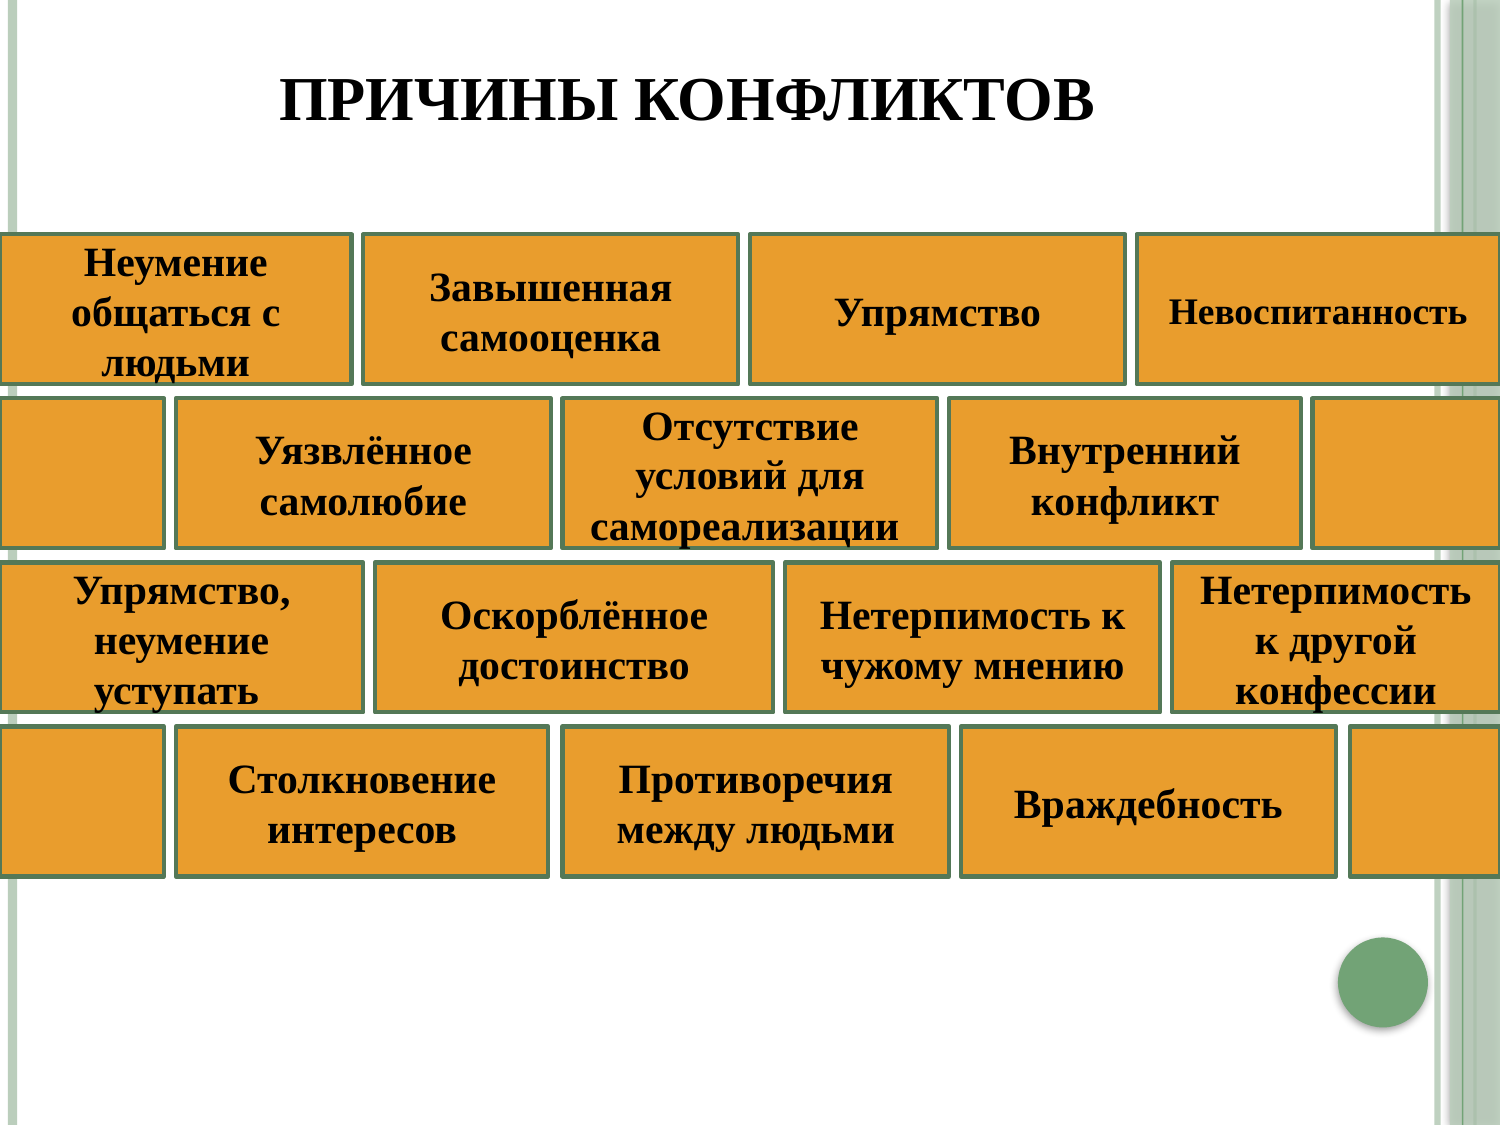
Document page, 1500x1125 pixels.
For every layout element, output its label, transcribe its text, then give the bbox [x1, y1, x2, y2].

text_box Нетерпимость к чужому мнению [783, 560, 1162, 714]
text_box Нетерпимость к другой конфессии [1170, 560, 1500, 714]
text_box Невоспитанность [1135, 232, 1500, 386]
title Причины конфликтов [75, 45, 1300, 141]
text_box [0, 396, 166, 550]
text_box Враждебность [959, 724, 1338, 879]
text_box [1310, 396, 1500, 550]
text_box Противоречия между людьми [560, 724, 951, 879]
text_box Упрямство, неумение уступать [0, 560, 365, 714]
text_box [0, 724, 166, 879]
text_box Отсутствие условий для самореализации [560, 396, 939, 550]
text_box Завышенная самооценка [361, 232, 740, 386]
text_box [1348, 724, 1500, 879]
text_box Оскорблённое достоинство [373, 560, 775, 714]
text_box Столкновение интересов [174, 724, 550, 879]
text_box Неумение общаться с людьми [0, 232, 354, 386]
text_box Уязвлённое самолюбие [174, 396, 553, 550]
text_box Внутренний конфликт [947, 396, 1303, 550]
text_box Упрямство [748, 232, 1127, 386]
